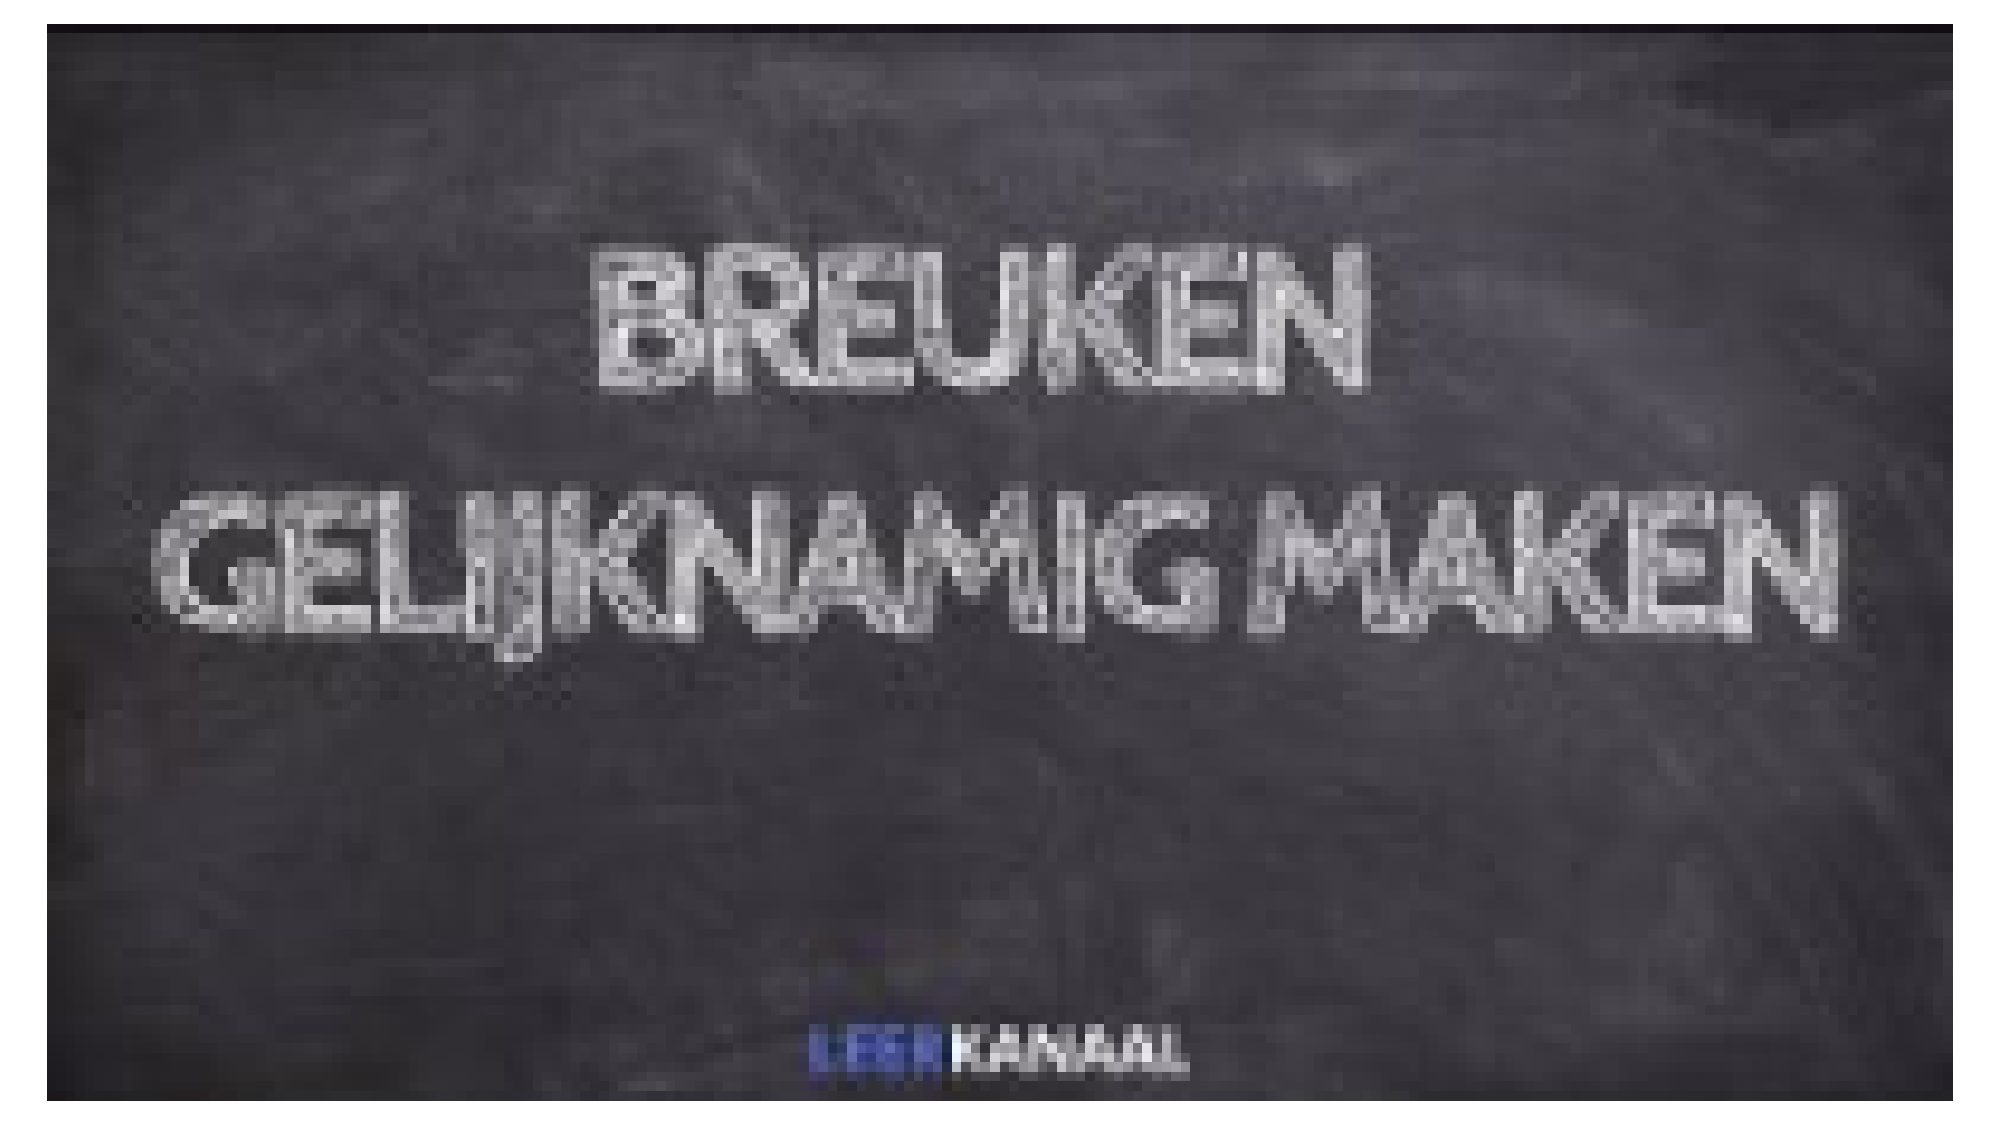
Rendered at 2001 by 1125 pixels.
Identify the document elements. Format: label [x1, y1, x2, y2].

text_box [46, 23, 1954, 1102]
